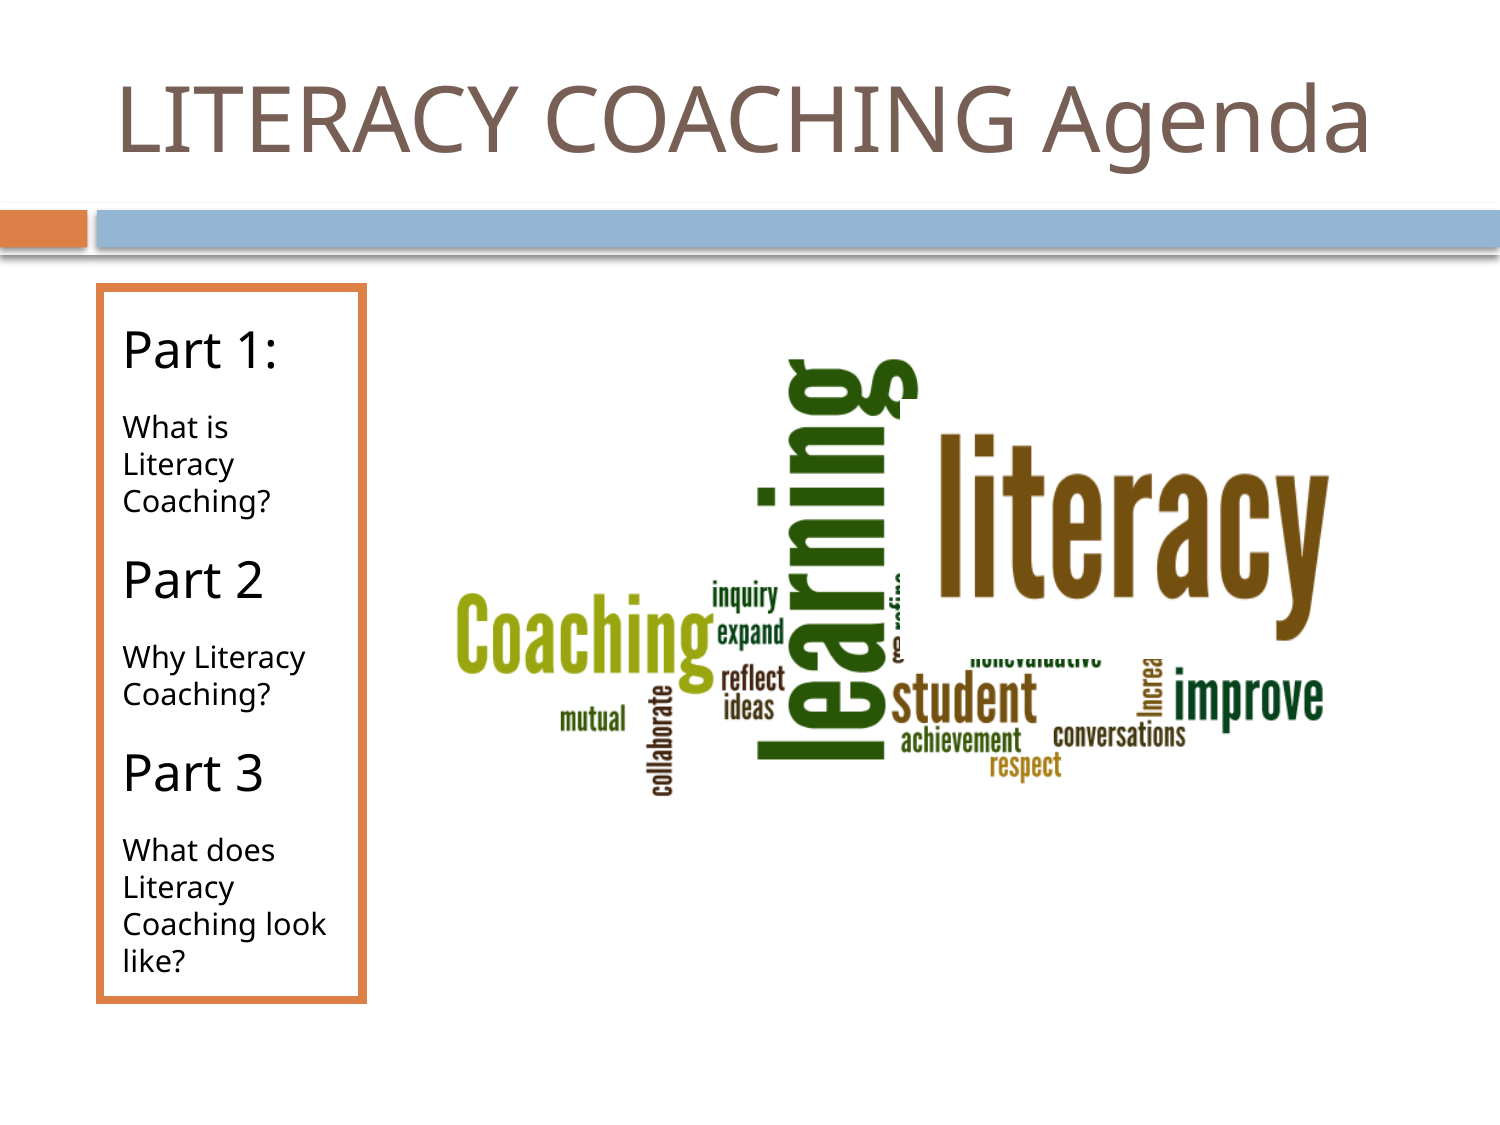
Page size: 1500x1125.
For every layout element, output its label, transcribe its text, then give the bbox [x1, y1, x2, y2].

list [899, 399, 1355, 659]
list Part 1: What is Literacy Coaching? Part 2 Why Literacy Coaching? Part 3 What does Literacy Coaching look like? [96, 283, 367, 1004]
picture [449, 349, 1364, 836]
title LITERACY COACHING Agenda [99, 44, 1425, 188]
